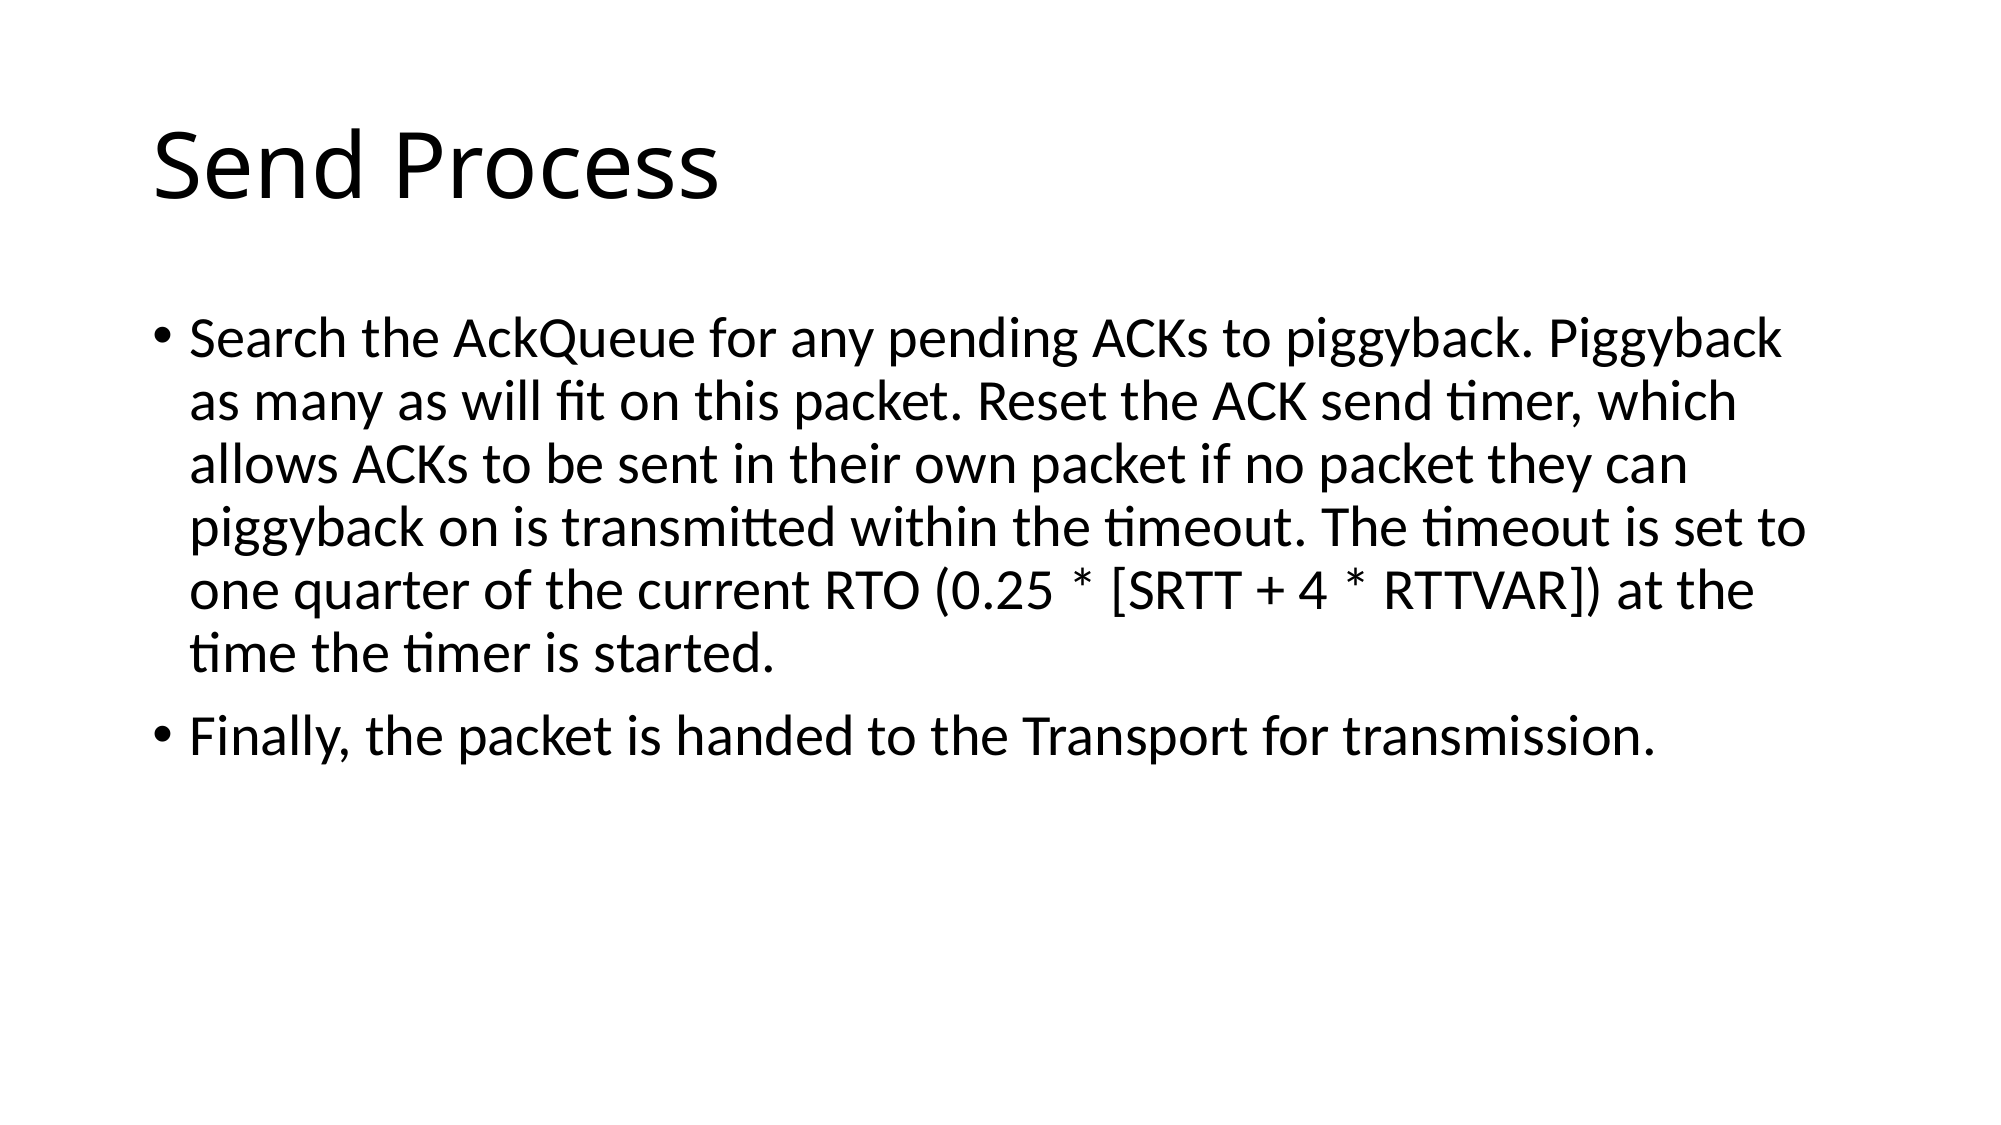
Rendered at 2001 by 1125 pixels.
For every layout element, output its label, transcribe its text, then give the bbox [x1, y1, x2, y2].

list Search the AckQueue for any pending ACKs to piggyback. Piggyback as many as will fit on this packet. Reset the ACK send timer, which allows ACKs to be sent in their own packet if no packet they can piggyback on is transmitted within the timeout. The timeout is set to one quarter of the current RTO (0.25 * [SRTT + 4 * RTTVAR]) at the time the timer is started. Finally, the packet is handed to the Transport for transmission. [137, 299, 1863, 1014]
title Send Process [137, 59, 1863, 278]
